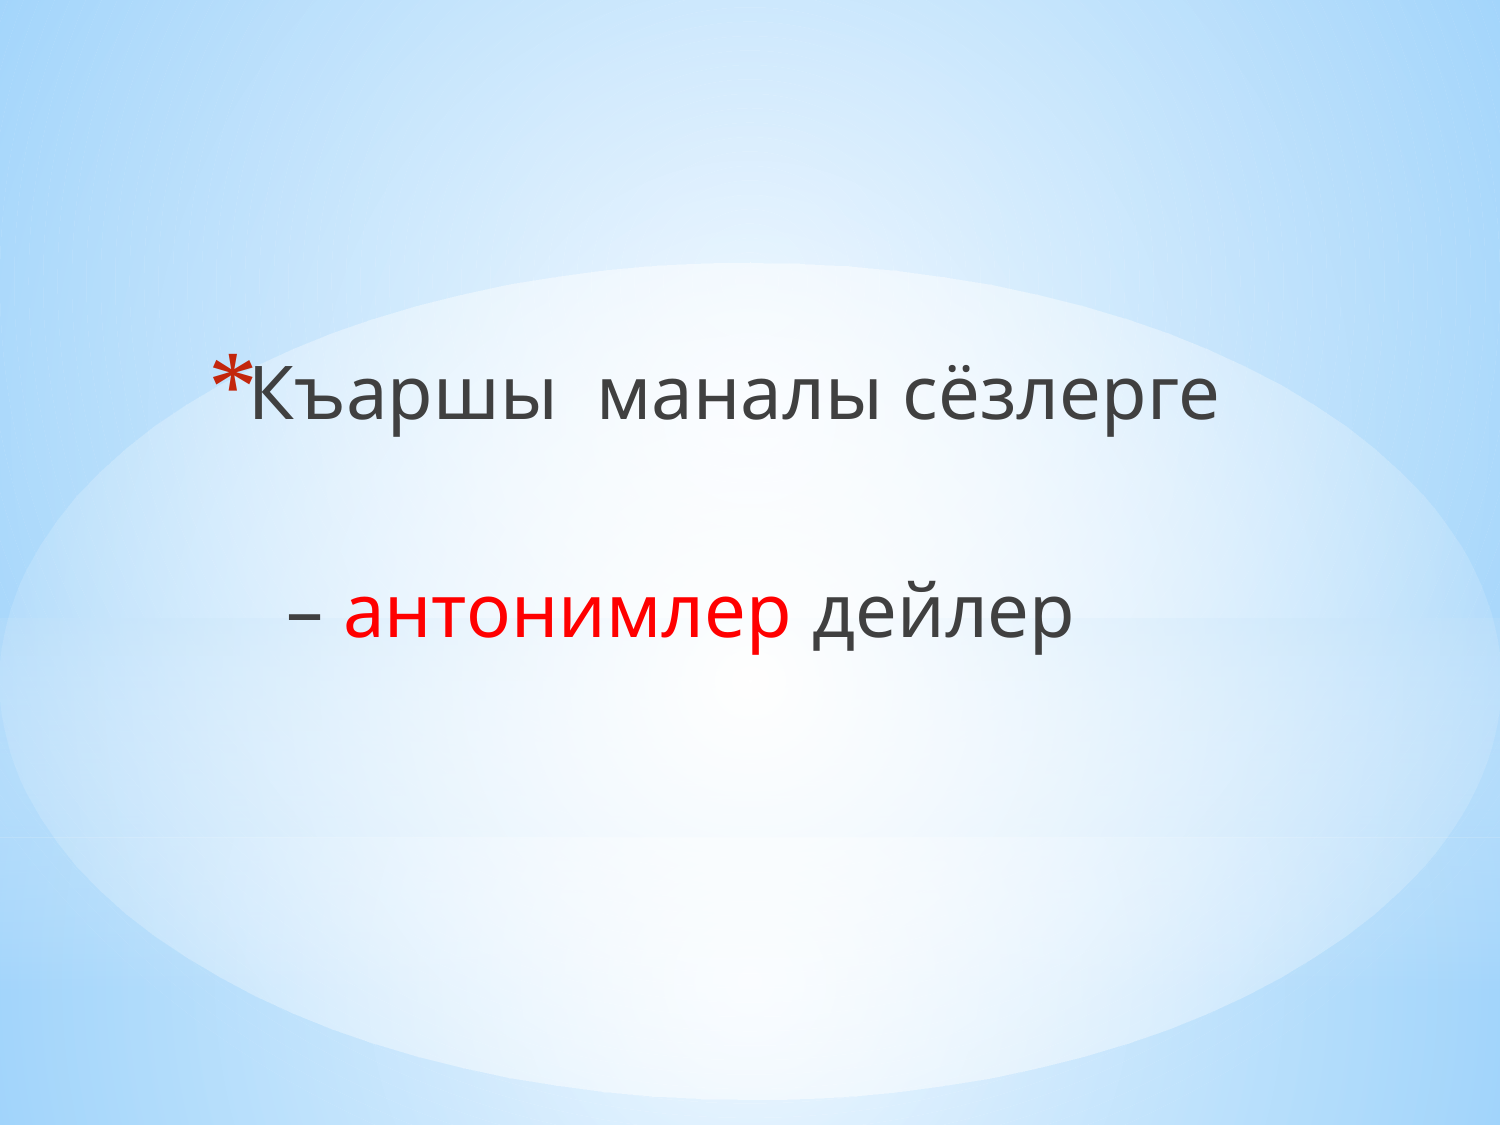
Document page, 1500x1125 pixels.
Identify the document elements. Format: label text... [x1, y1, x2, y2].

list Къаршы маналы сёзлерге – антонимлер дейлер [187, 120, 1238, 690]
